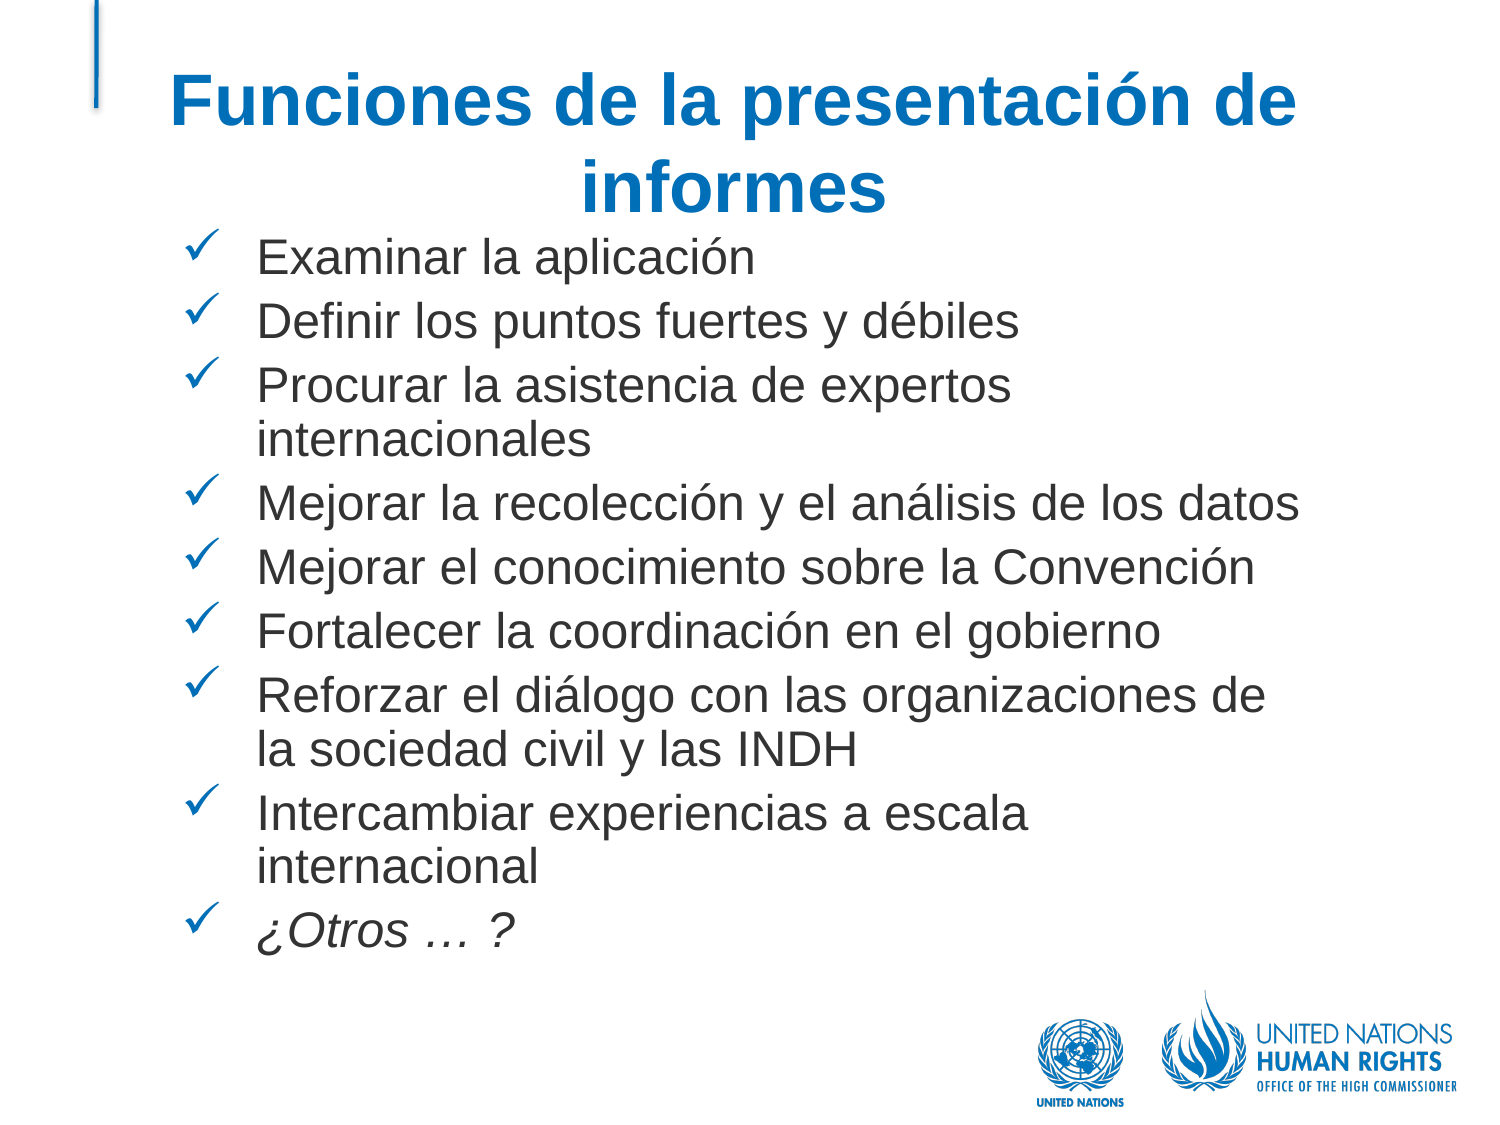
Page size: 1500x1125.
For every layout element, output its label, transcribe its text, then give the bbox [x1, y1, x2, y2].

title Funciones de la presentación de informes [32, 45, 1437, 224]
picture [1037, 990, 1457, 1107]
text_box Examinar la aplicación Definir los puntos fuertes y débiles Procurar la asistencia de expertos internacionales Mejorar la recolección y el análisis de los datos Mejorar el conocimiento sobre la Convención Fortalecer la coordinación en el gobierno Reforzar el diálogo con las organizaciones de la sociedad civil y las INDH Intercambiar experiencias a escala internacional ¿Otros … ? [166, 223, 1325, 1011]
